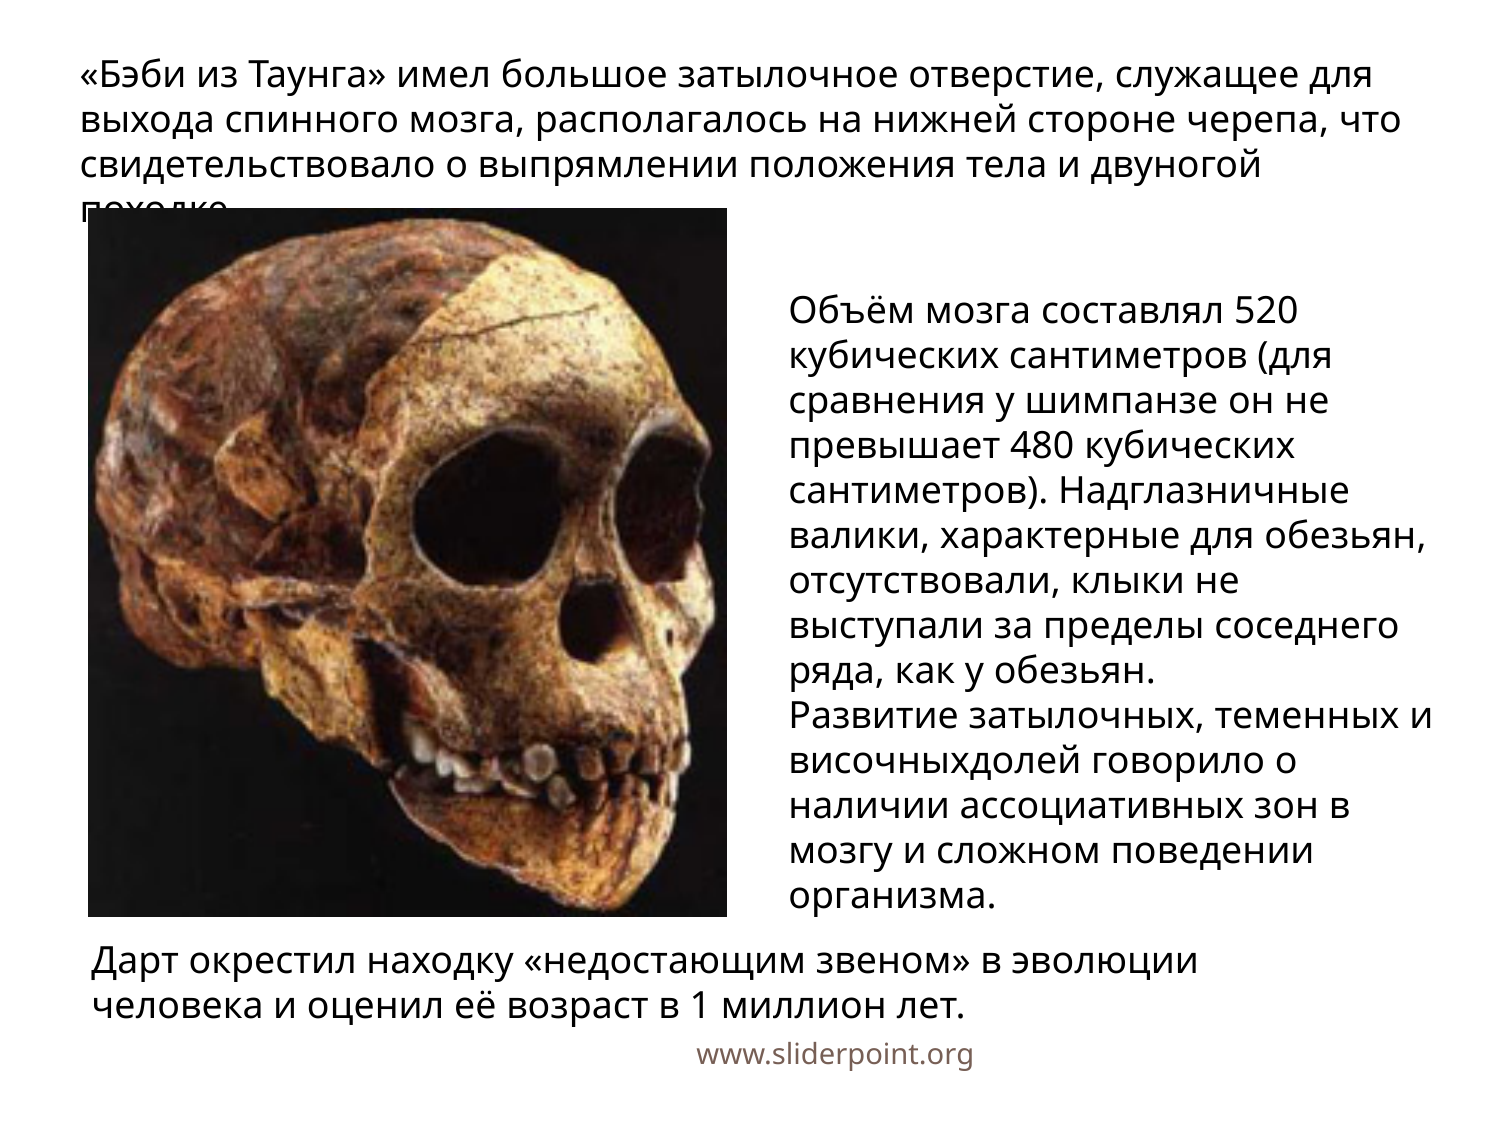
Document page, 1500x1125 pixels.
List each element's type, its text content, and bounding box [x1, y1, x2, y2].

text_box «Бэби из Таунга» имел большое затылочное отверстие, служащее для выхода спинного мозга, располагалось на нижней стороне черепа, что свидетельствовало о выпрямлении положения тела и двуногой походке. [64, 42, 1447, 238]
text_box Объём мозга составлял 520 кубических сантиметров (для сравнения у шимпанзе он не превышает 480 кубических сантиметров). Надглазничные валики, характерные для обезьян, отсутствовали, клыки не выступали за пределы соседнего ряда, как у обезьян. Развитие затылочных, теменных и височныхдолей говорило о наличии ассоциативных зон в мозгу и сложном поведении организма. [773, 278, 1459, 924]
picture [88, 207, 727, 918]
text_box Дарт окрестил находку «недостающим звеном» в эволюции человека и оценил её возраст в 1 миллион лет. [76, 928, 1424, 1034]
footer www.sliderpoint.org [99, 1024, 990, 1085]
